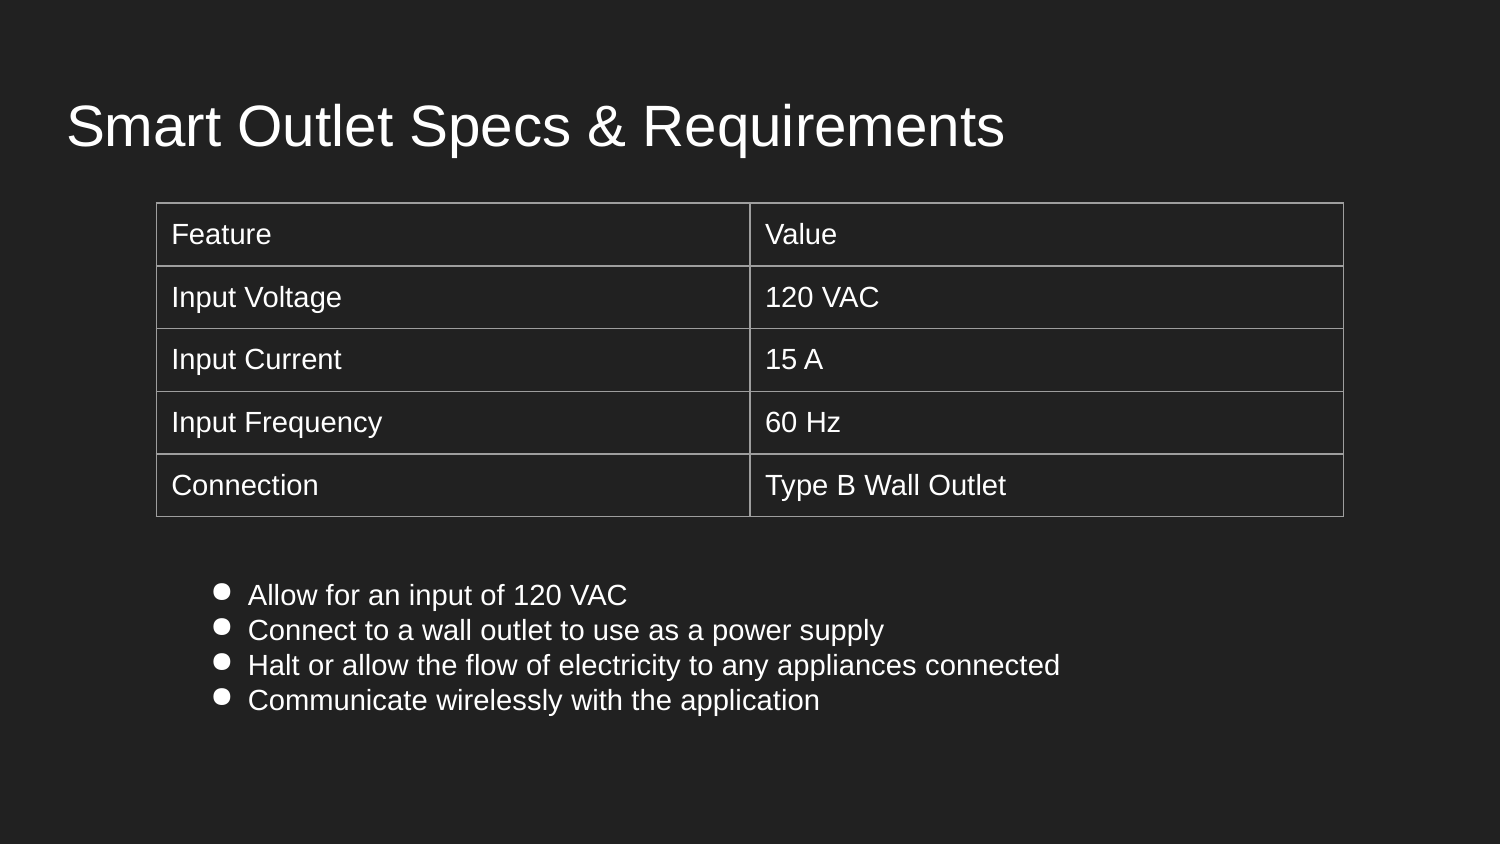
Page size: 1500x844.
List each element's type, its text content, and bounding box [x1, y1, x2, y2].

table_header Feature [157, 204, 749, 265]
table_cell 15 A [751, 329, 1343, 391]
table_cell Connection [157, 455, 749, 516]
table_cell Input Current [157, 329, 749, 391]
text_box Allow for an input of 120 VAC Connect to a wall outlet to use as a power supply Halt or allow the flow of electricity to any appliances connected Communicate wirelessly with the application [157, 561, 1344, 757]
table_cell 120 VAC [751, 267, 1343, 328]
title Smart Outlet Specs & Requirements [51, 72, 1449, 167]
table_cell Input Frequency [157, 392, 749, 453]
table_cell Input Voltage [157, 267, 749, 328]
table_cell 60 Hz [751, 392, 1343, 453]
table_header Value [751, 204, 1343, 265]
table_cell Type B Wall Outlet [751, 455, 1343, 516]
